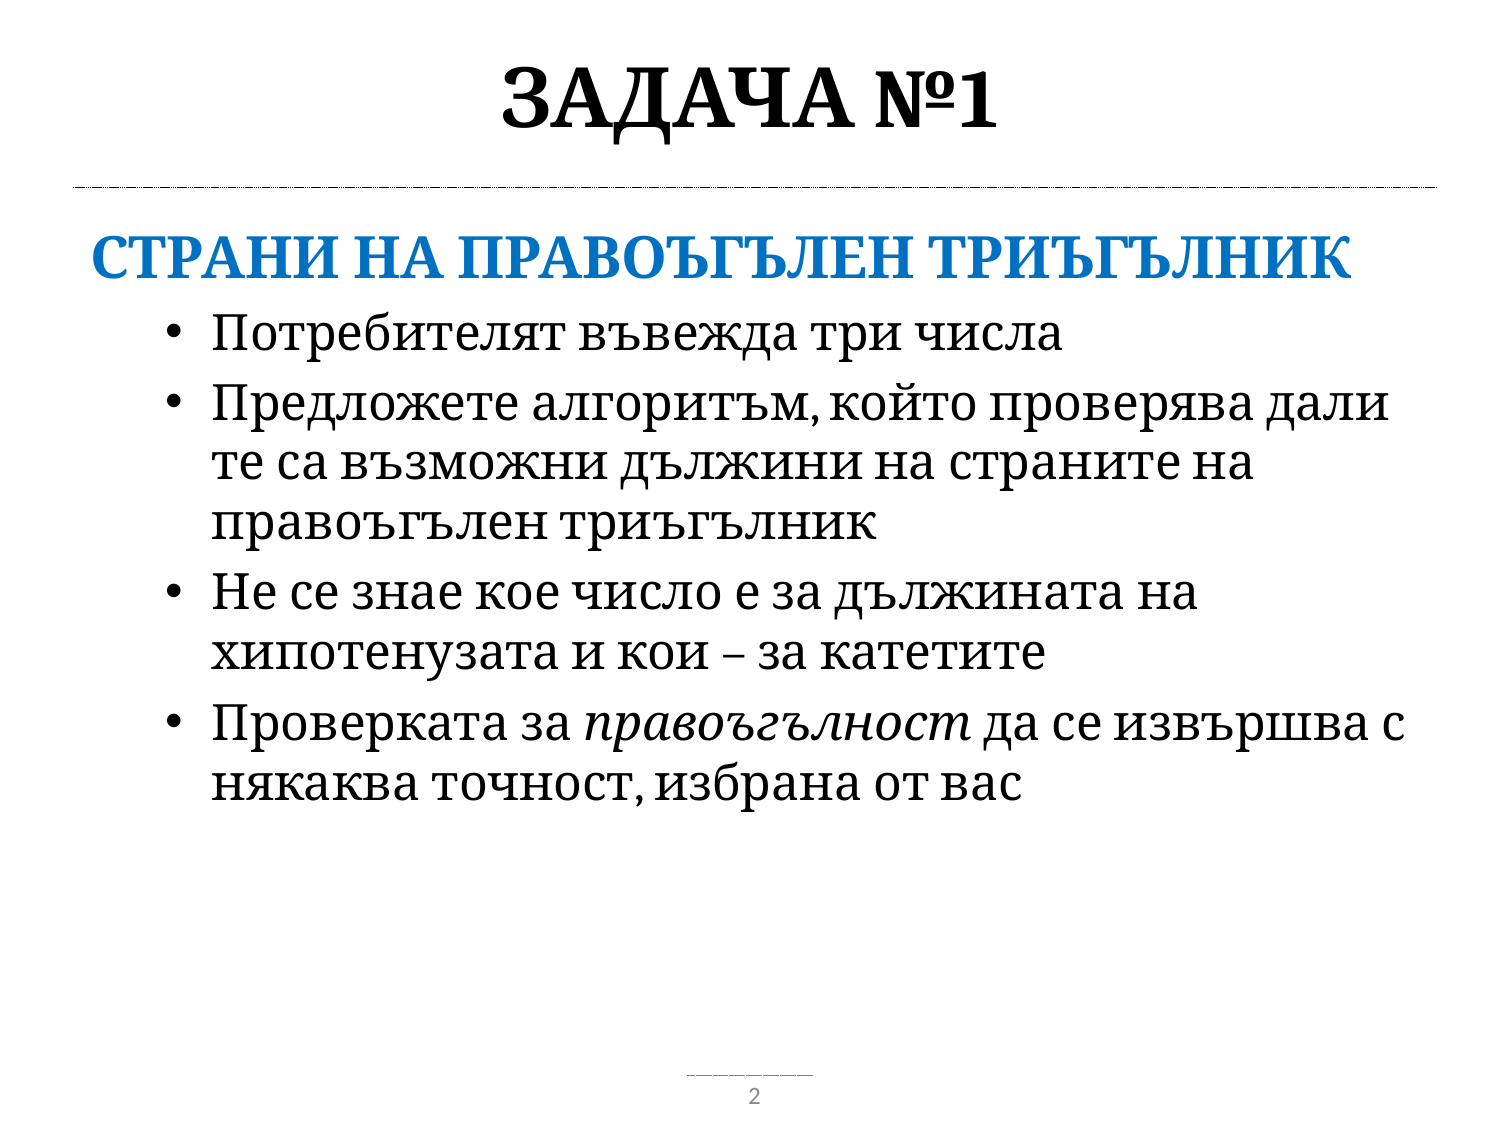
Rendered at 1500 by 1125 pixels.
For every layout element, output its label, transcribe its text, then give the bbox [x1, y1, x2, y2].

title Задача №1 [0, 0, 1500, 188]
slide_number 2 [579, 1065, 930, 1125]
list Страни на правоъгълен триъгълник Потребителят въвежда три числа Предложете алгоритъм, който проверява дали те са възможни дължини на страните на правоъгълен триъгълник Не се знае кое число е за дължината на хипотенузата и кои – за катетите Проверката за правоъгълност да се извършва с някаква точност, избрана от вас [75, 212, 1450, 1063]
